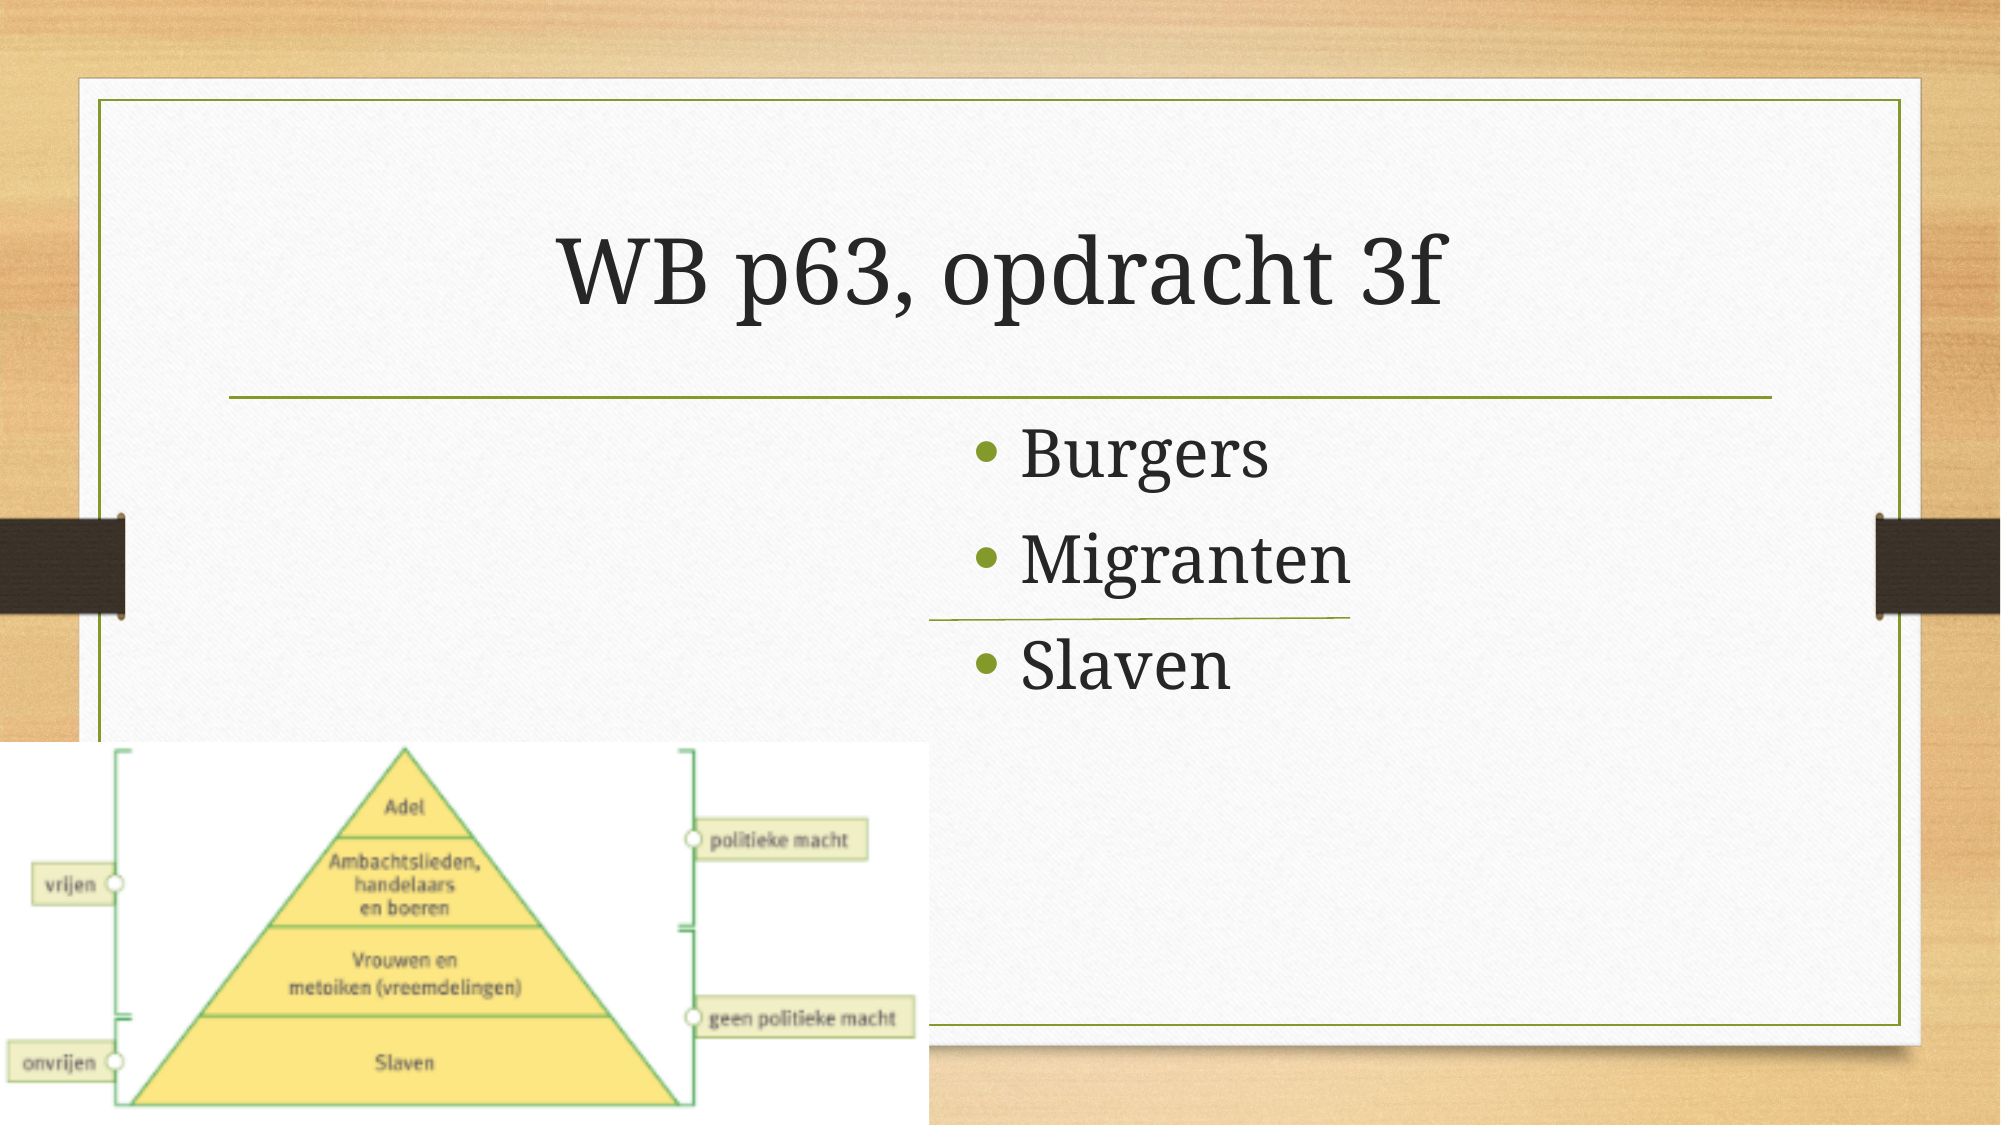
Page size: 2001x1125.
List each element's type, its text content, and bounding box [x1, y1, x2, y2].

picture [0, 0, 2001, 1125]
list Burgers Migranten Slaven [958, 403, 1462, 876]
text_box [928, 617, 1351, 621]
title WB p63, opdracht 3f [212, 161, 1788, 375]
